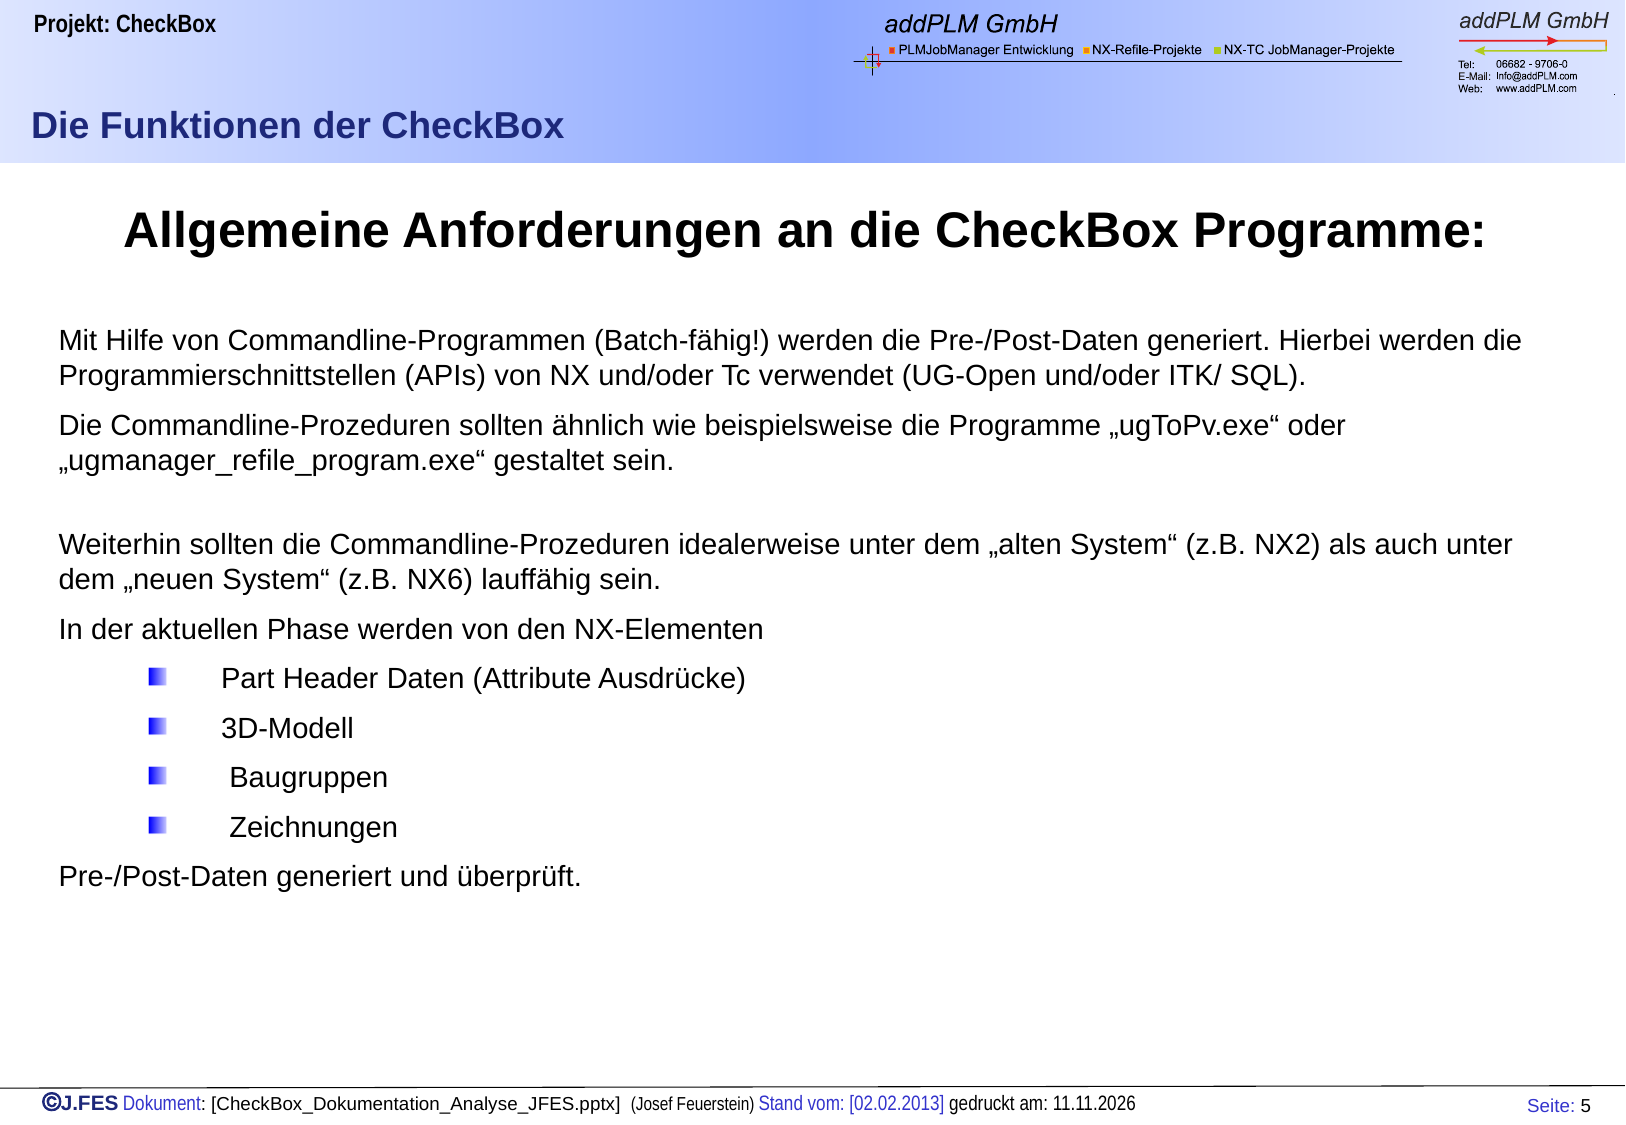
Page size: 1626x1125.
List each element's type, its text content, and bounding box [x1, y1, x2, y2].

picture [147, 666, 169, 688]
picture [147, 716, 169, 737]
title Die Funktionen der CheckBox [30, 73, 1600, 148]
text_box Allgemeine Anforderungen an die CheckBox Programme: Mit Hilfe von Commandline-Programmen (Batch-fähig!) werden die Pre-/Post-Daten generiert. Hierbei werden die Programmierschnittstellen (APIs) von NX und/oder Tc verwendet (UG-Open und/oder ITK/ SQL). Die Commandline-Prozeduren sollten ähnlich wie beispielsweise die Programme „ugToPv.exe“ oder „ugmanager_refile_program.exe“ gestaltet sein. Weiterhin sollten die Commandline-Prozeduren idealerweise unter dem „alten System“ (z.B. NX2) als auch unter dem „neuen System“ (z.B. NX6) lauffähig sein. In der aktuellen Phase werden von den NX-Elementen Part Header Daten (Attribute Ausdrücke) 3D-Modell Baugruppen Zeichnungen Pre-/Post-Daten generiert und überprüft. [43, 190, 1569, 901]
picture [147, 815, 169, 836]
picture [147, 765, 169, 787]
